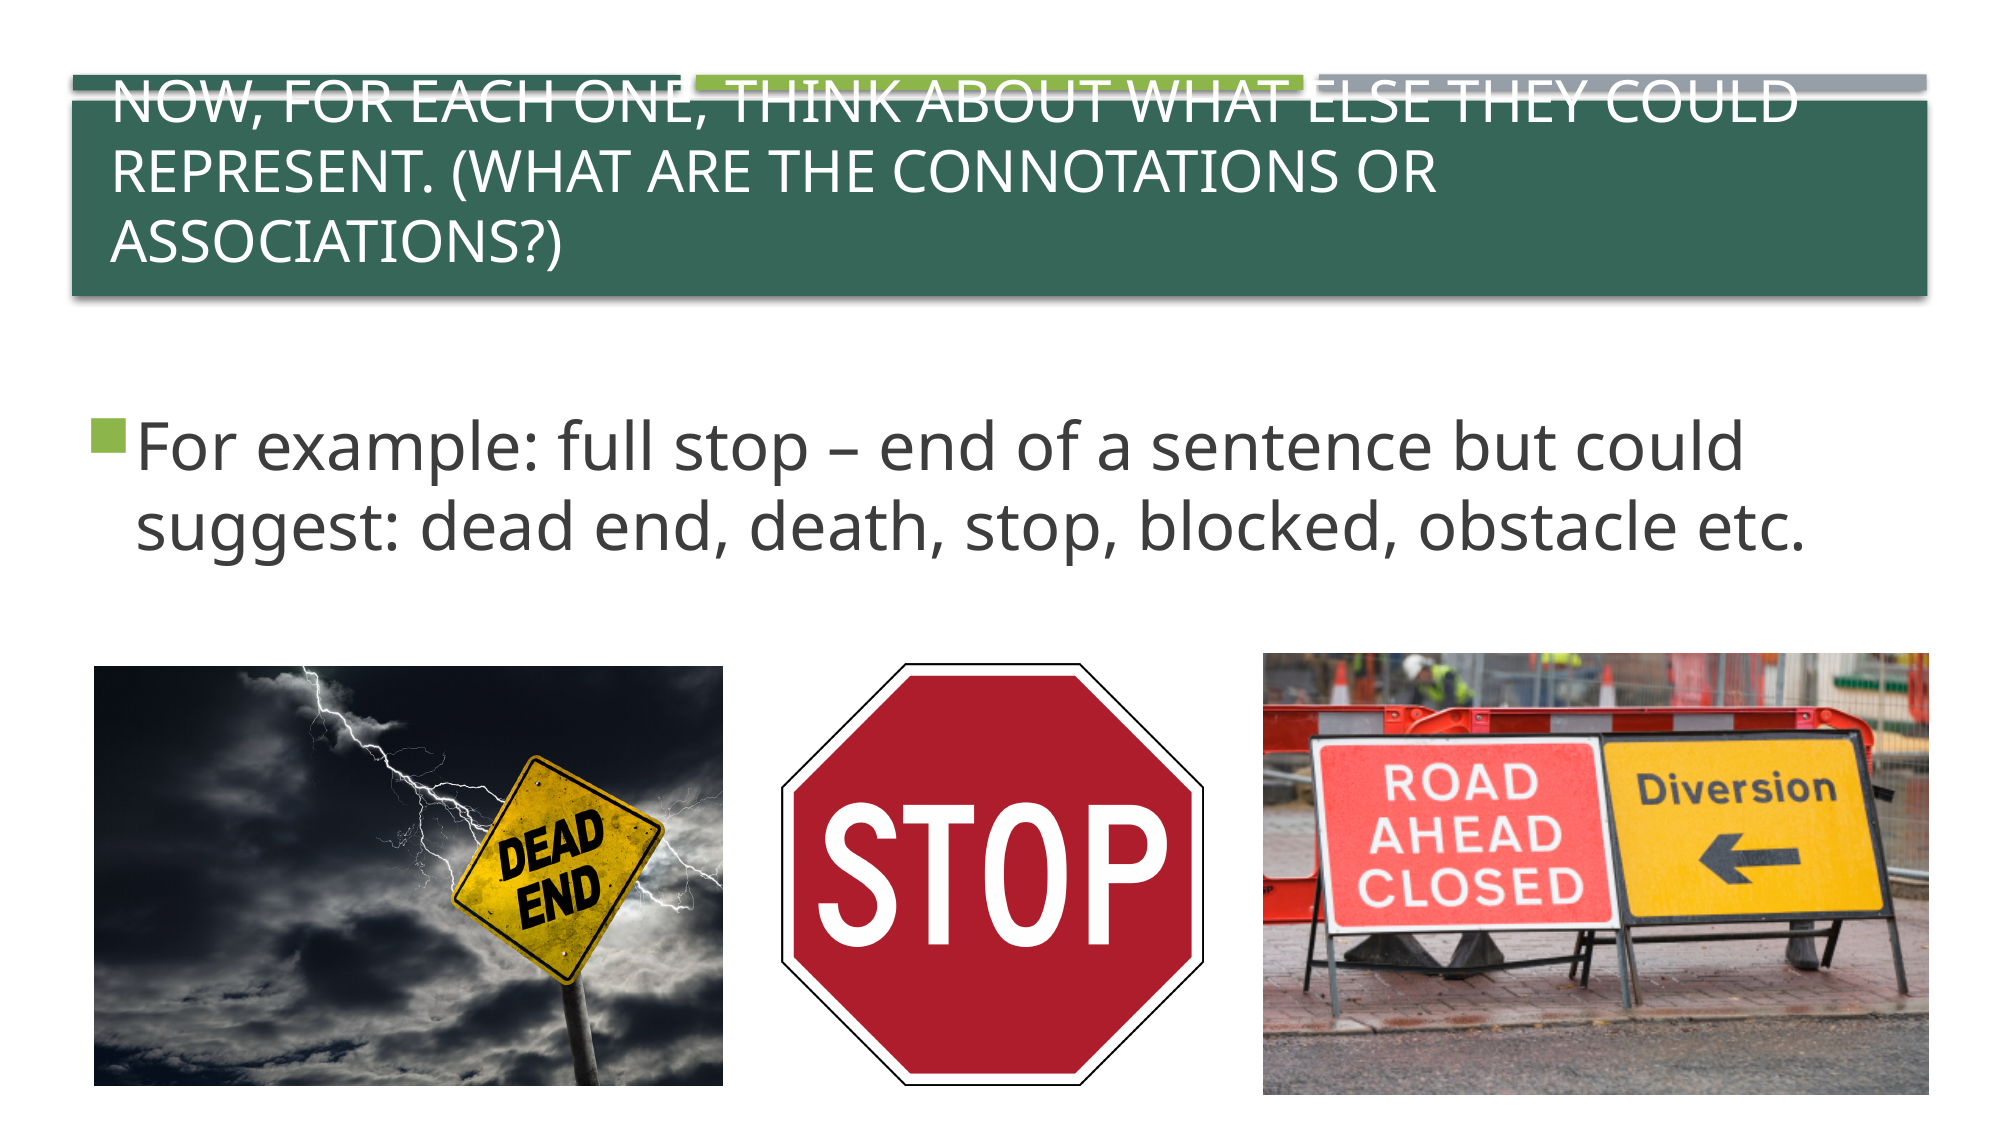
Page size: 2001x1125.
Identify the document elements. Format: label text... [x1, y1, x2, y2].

picture [93, 666, 723, 1086]
picture [780, 662, 1205, 1086]
title Now, for each one, think about what else they could represent. (What are the connotations or associations?) [95, 115, 1905, 282]
picture [1262, 653, 1930, 1096]
list For example: full stop – end of a sentence but could suggest: dead end, death, stop, blocked, obstacle etc. [69, 182, 1880, 786]
